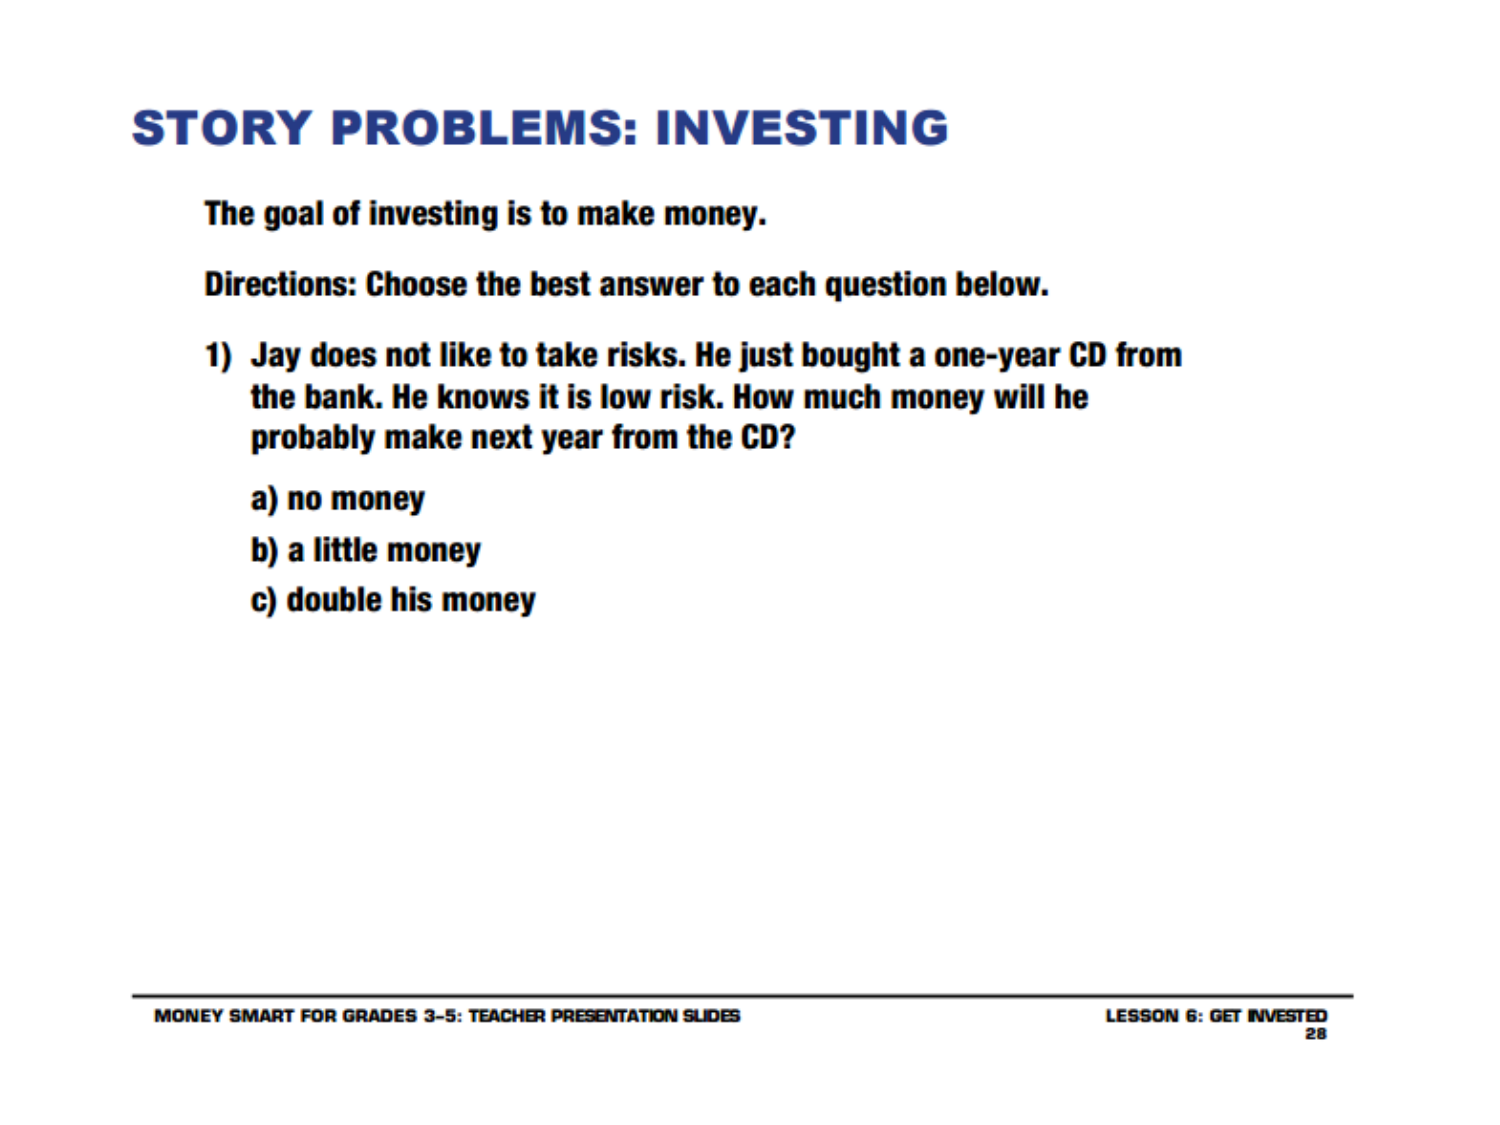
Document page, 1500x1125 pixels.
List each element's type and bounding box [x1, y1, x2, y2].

picture [87, 58, 1401, 1076]
